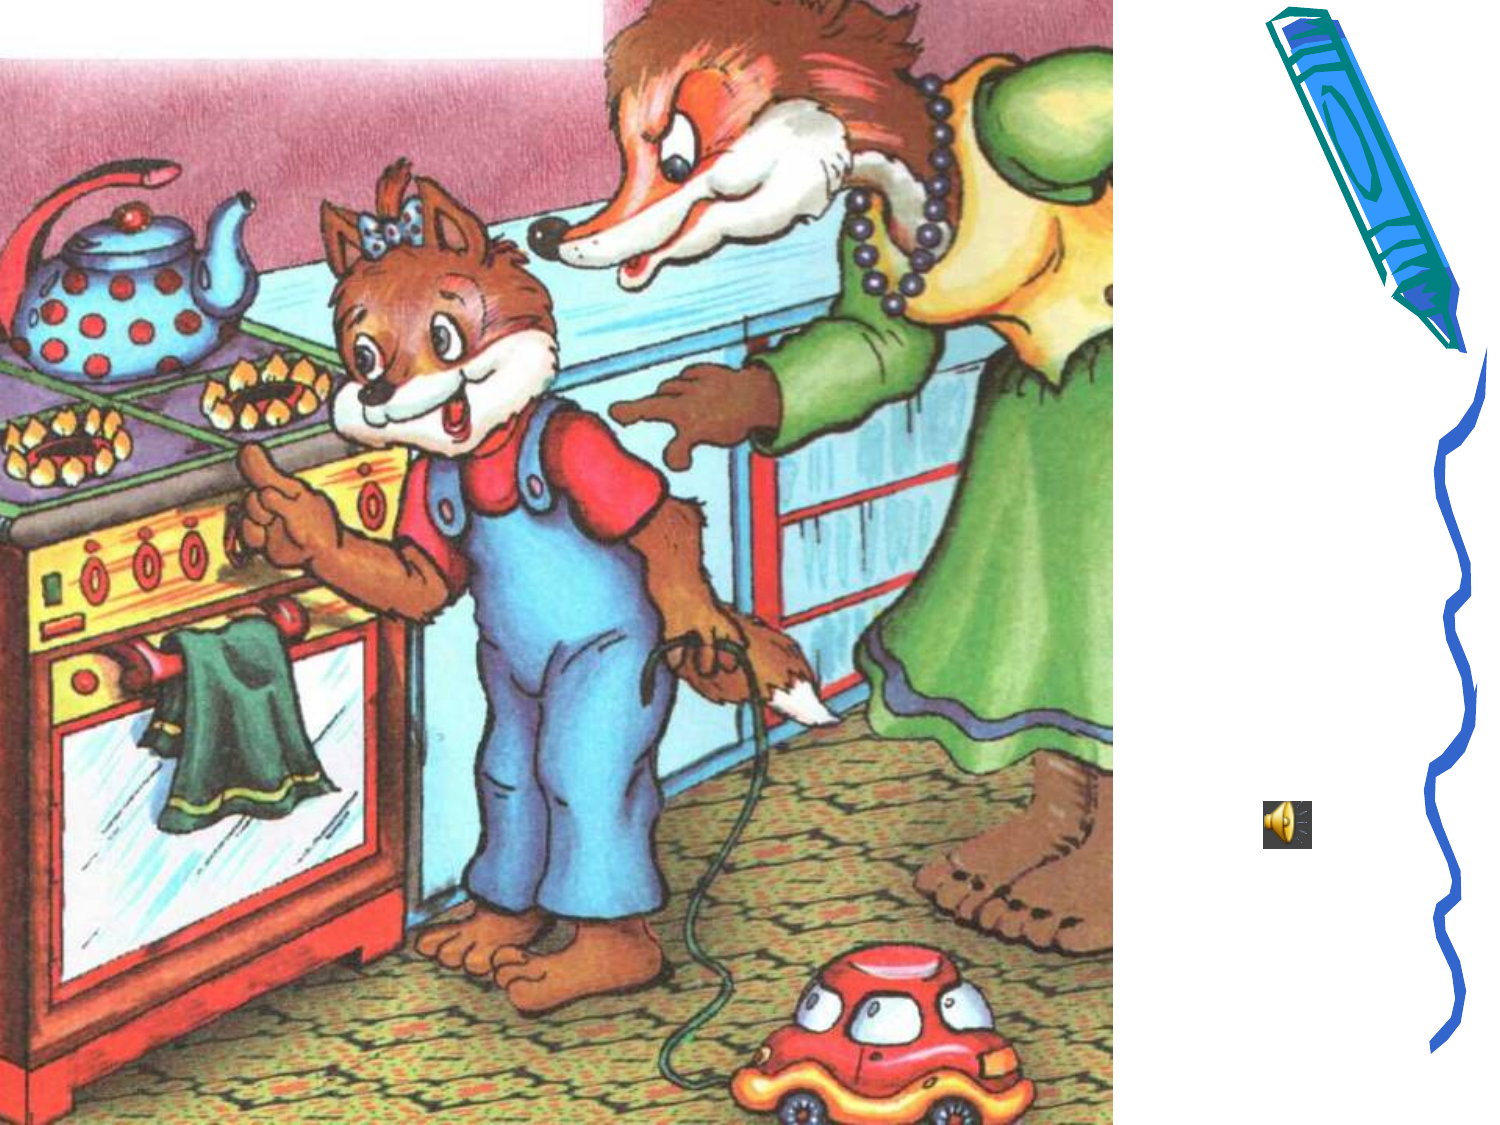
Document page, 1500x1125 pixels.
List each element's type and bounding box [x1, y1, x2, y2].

picture [0, 0, 1113, 1125]
picture [1262, 799, 1313, 851]
